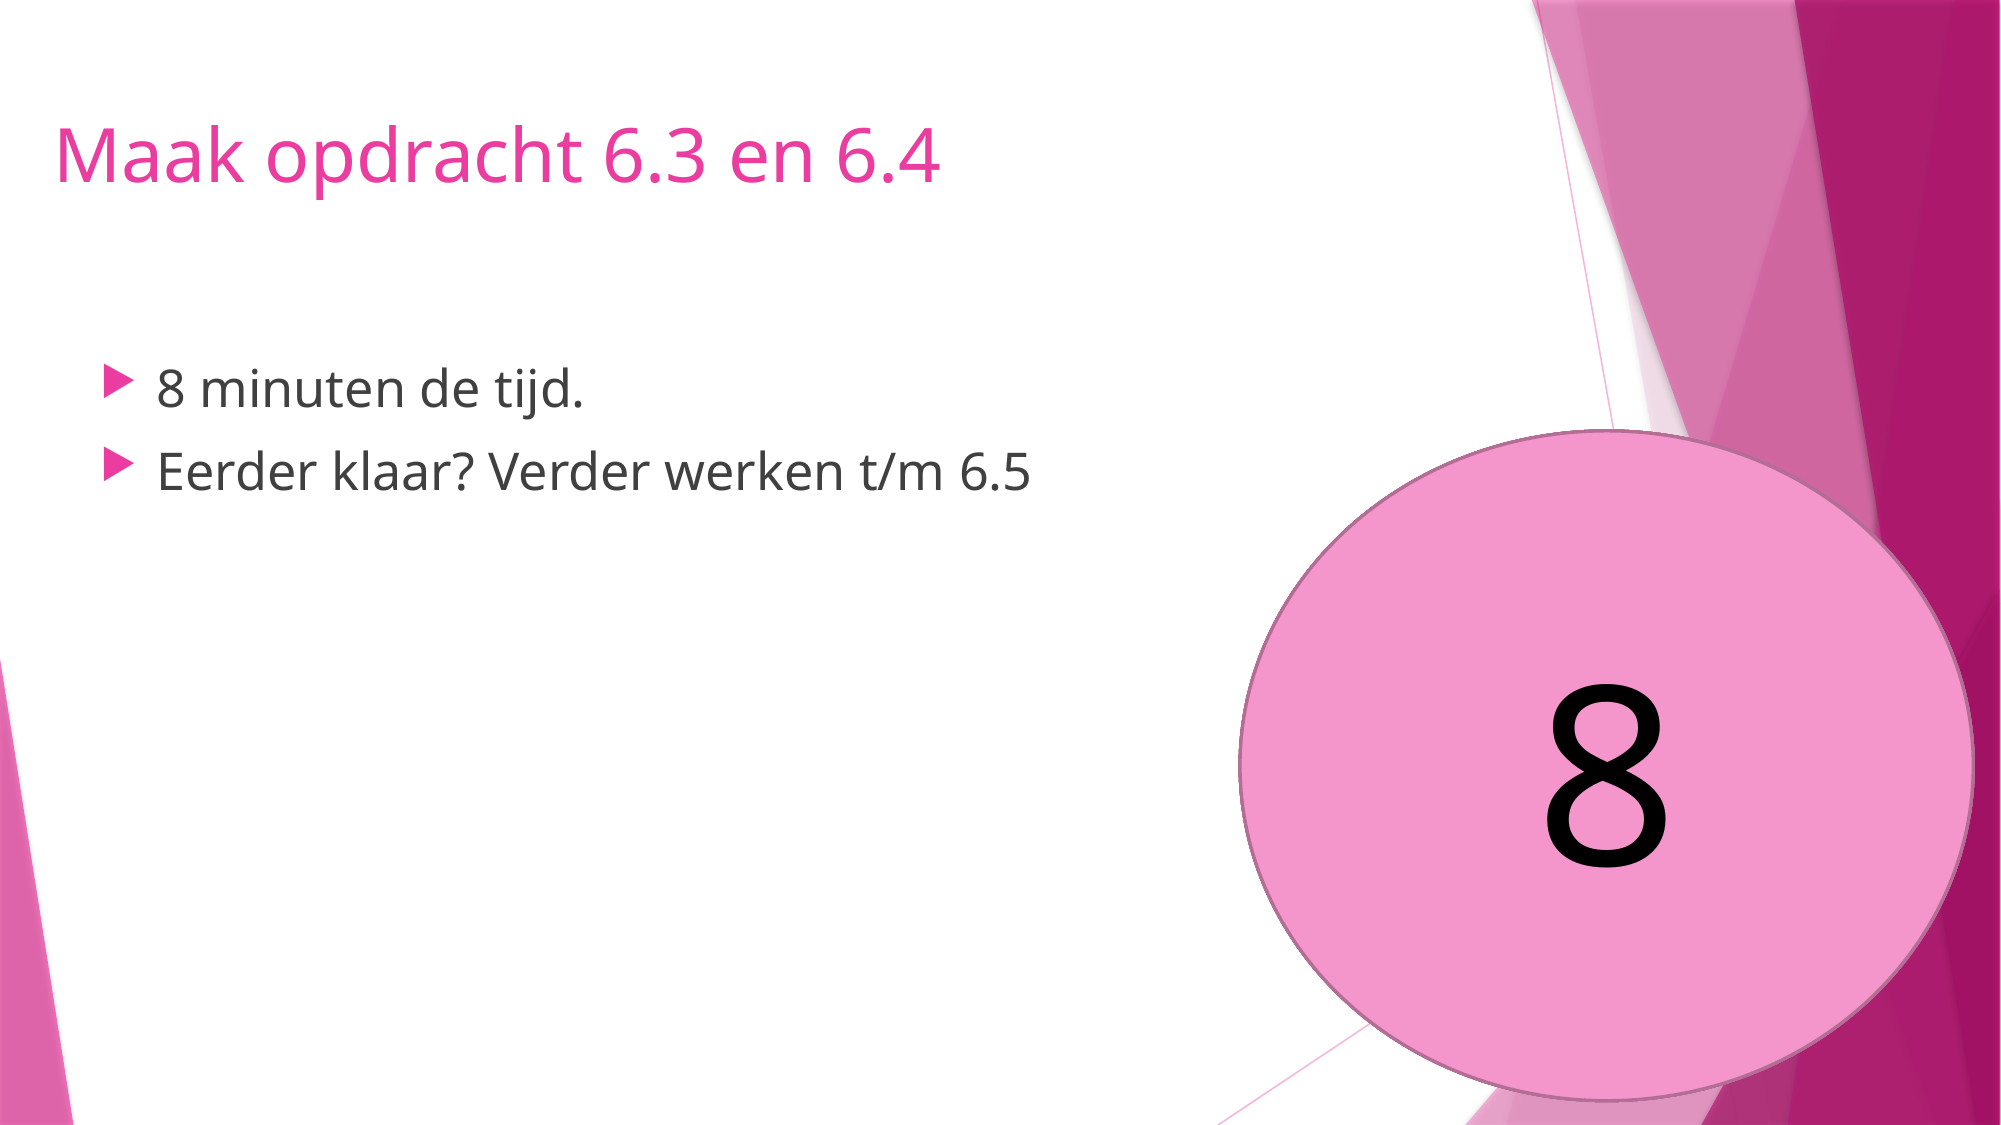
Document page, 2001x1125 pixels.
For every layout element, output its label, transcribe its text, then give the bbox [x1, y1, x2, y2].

title Maak opdracht 6.3 en 6.4 [38, 99, 1614, 317]
list 8 minuten de tijd. Eerder klaar? Verder werken t/m 6.5 [85, 348, 1290, 1125]
text_box 8 [1238, 429, 1975, 1103]
